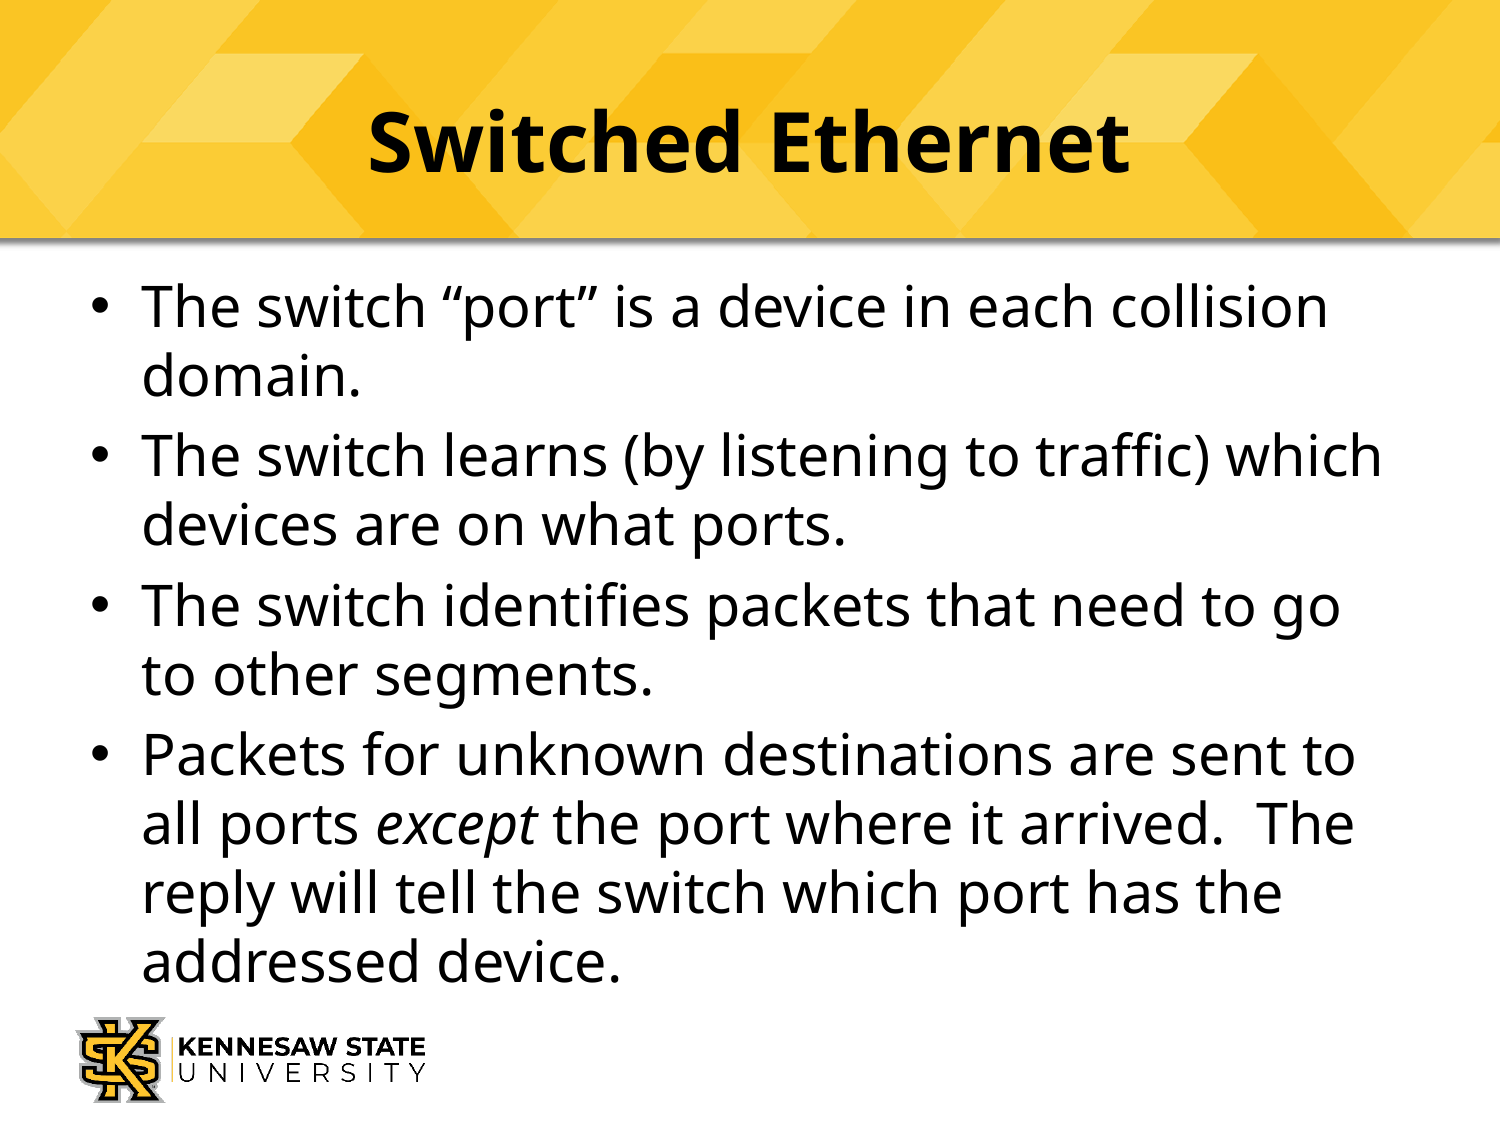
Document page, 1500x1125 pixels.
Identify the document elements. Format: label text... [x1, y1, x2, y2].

picture [0, 0, 1500, 251]
list The switch “port” is a device in each collision domain. The switch learns (by listening to traffic) which devices are on what ports. The switch identifies packets that need to go to other segments. Packets for unknown destinations are sent to all ports except the port where it arrived. The reply will tell the switch which port has the addressed device. [75, 262, 1425, 1005]
picture [75, 1017, 425, 1103]
title Switched Ethernet [75, 45, 1425, 233]
